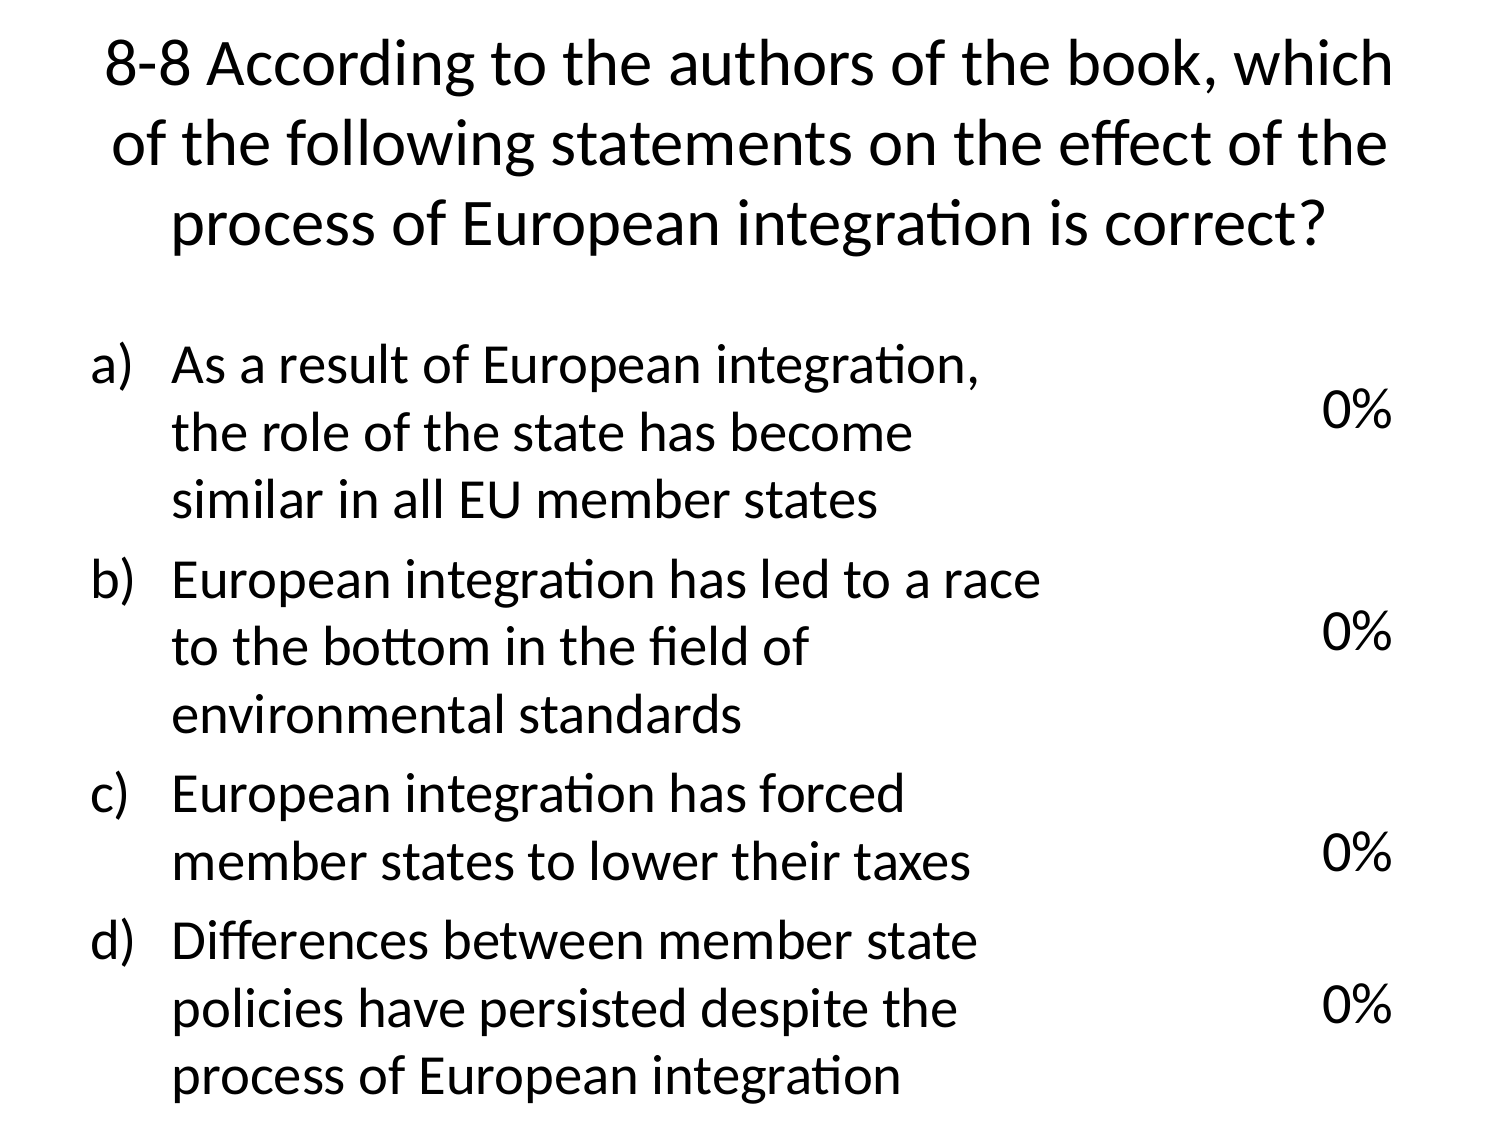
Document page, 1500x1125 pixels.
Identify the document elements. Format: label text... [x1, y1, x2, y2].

list 0% 0% 0% 0% [1124, 362, 1409, 1106]
title 8-8 According to the authors of the book, which of the following statements on the effect of the process of European integration is correct? [74, 11, 1426, 267]
list As a result of European integration, the role of the state has become similar in all EU member states European integration has led to a race to the bottom in the field of environmental standards European integration has forced member states to lower their taxes Differences between member state policies have persisted despite the process of European integration [74, 319, 1063, 1120]
